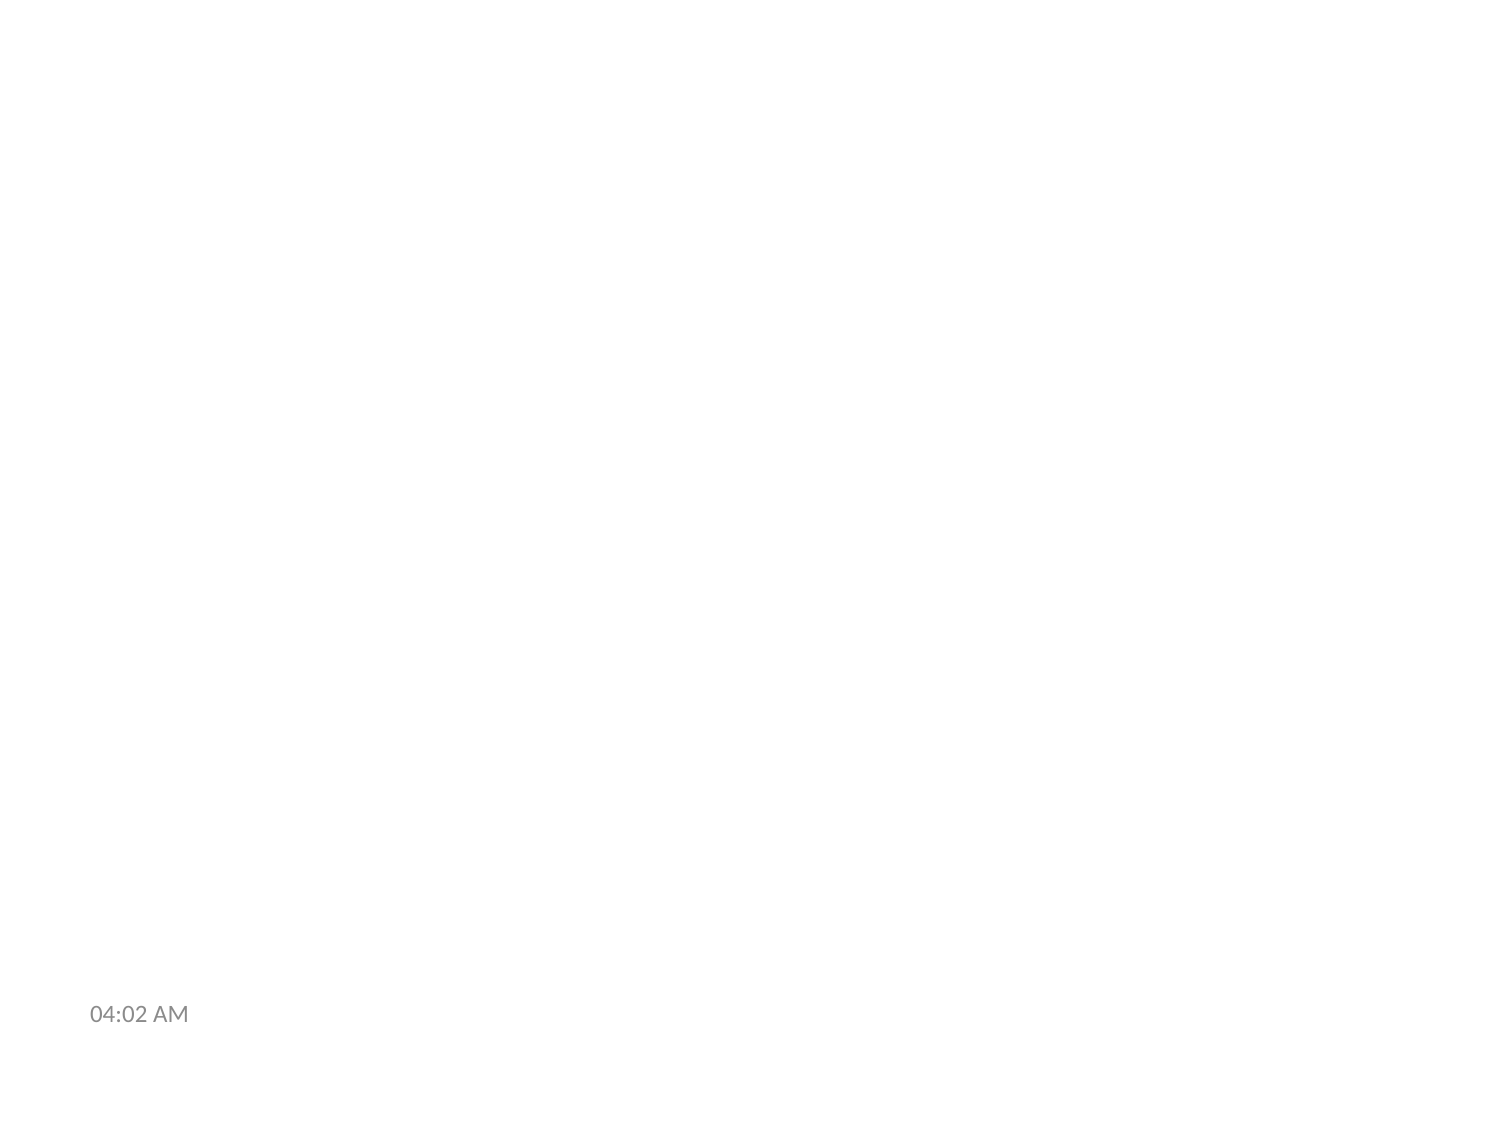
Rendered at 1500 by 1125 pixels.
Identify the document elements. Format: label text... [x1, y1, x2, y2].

text_box 3:35 PM [75, 982, 425, 1043]
